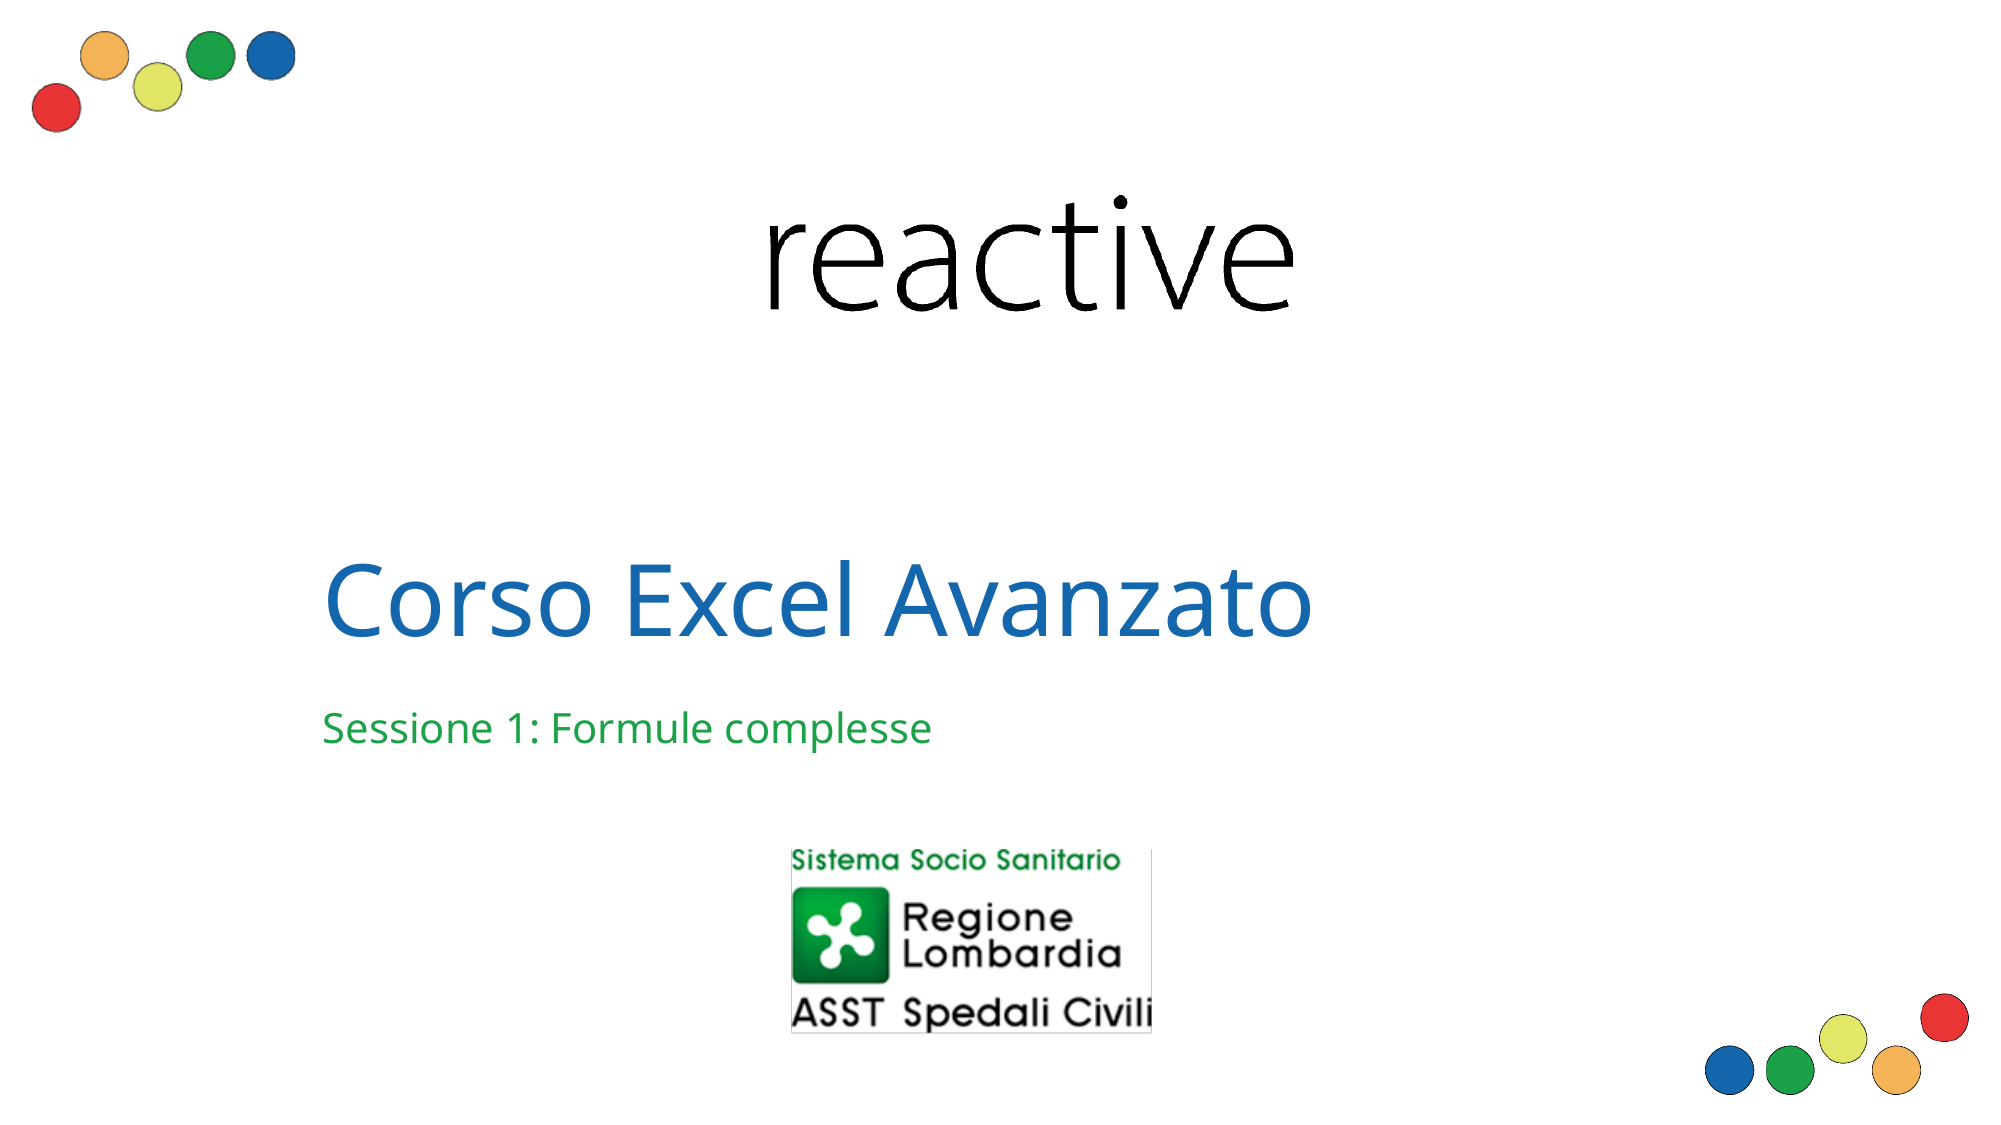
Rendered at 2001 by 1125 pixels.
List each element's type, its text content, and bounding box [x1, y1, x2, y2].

picture [765, 849, 1235, 1038]
subtitle Sessione 1: Formule complesse [307, 694, 1750, 773]
picture [1704, 990, 1971, 1096]
picture [764, 193, 1294, 313]
title Corso Excel Avanzato [307, 328, 1750, 665]
picture [29, 30, 295, 135]
